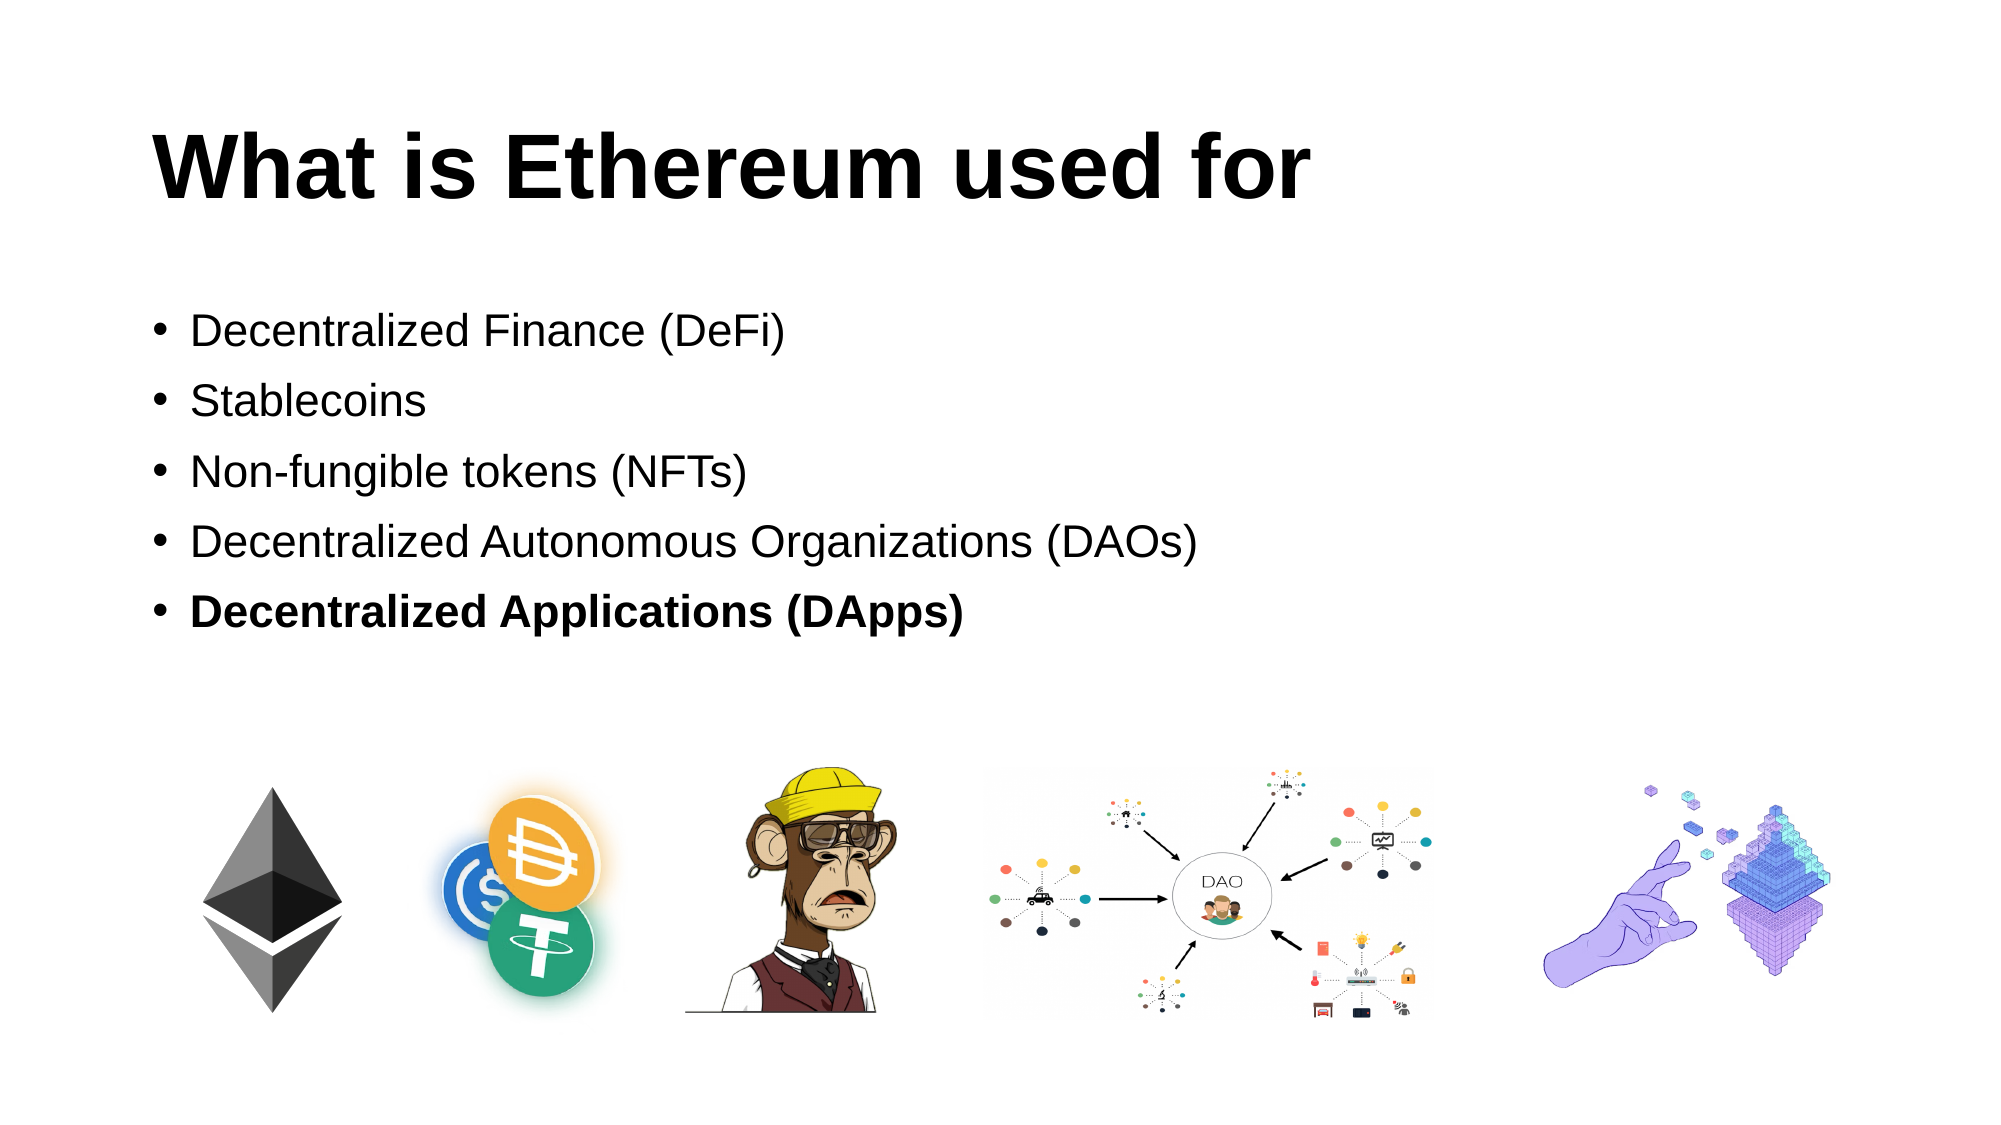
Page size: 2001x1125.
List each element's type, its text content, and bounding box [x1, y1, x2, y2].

picture [159, 786, 386, 1014]
picture [684, 766, 897, 1014]
title What is Ethereum used for [137, 59, 1863, 278]
picture [1525, 773, 1853, 1008]
picture [406, 751, 634, 1036]
picture [983, 766, 1434, 1021]
list Decentralized Finance (DeFi) Stablecoins Non-fungible tokens (NFTs) Decentralized Autonomous Organizations (DAOs) Decentralized Applications (DApps) [137, 299, 1863, 1014]
